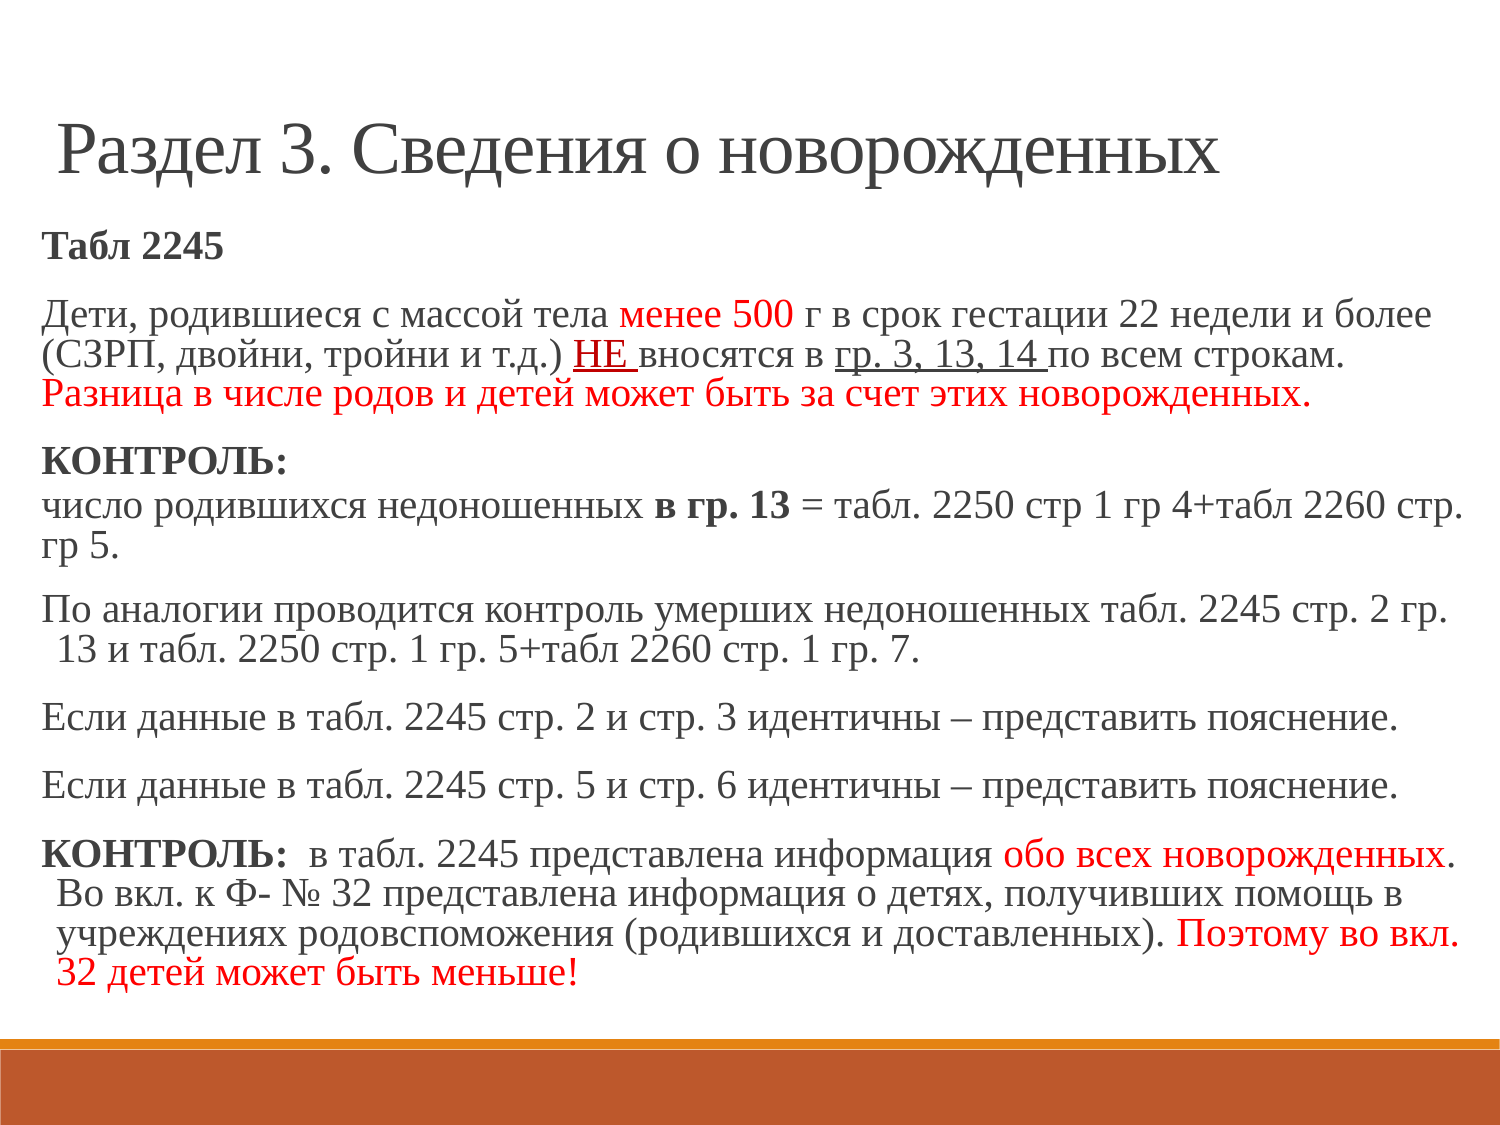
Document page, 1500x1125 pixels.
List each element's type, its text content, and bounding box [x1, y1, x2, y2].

title Раздел 3. Сведения о новорожденных [41, 42, 1500, 197]
list Табл 2245 Дети, родившиеся с массой тела менее 500 г в срок гестации 22 недели и более (СЗРП, двойни, тройни и т.д.) НЕ вносятся в гр. 3, 13, 14 по всем строкам. Разница в числе родов и детей может быть за счет этих новорожденных. КОНТРОЛЬ: число родившихся недоношенных в гр. 13 = табл. 2250 стр 1 гр 4+табл 2260 стр. гр 5. По аналогии проводится контроль умерших недоношенных табл. 2245 стр. 2 гр. 13 и табл. 2250 стр. 1 гр. 5+табл 2260 стр. 1 гр. 7. Если данные в табл. 2245 стр. 2 и стр. 3 идентичны – представить пояснение. Если данные в табл. 2245 стр. 5 и стр. 6 идентичны – представить пояснение. КОНТРОЛЬ: в табл. 2245 представлена информация обо всех новорожденных. Во вкл. к Ф- № 32 представлена информация о детях, получивших помощь в учреждениях родовспоможения (родившихся и доставленных). Поэтому во вкл. 32 детей может быть меньше! [41, 219, 1483, 1024]
